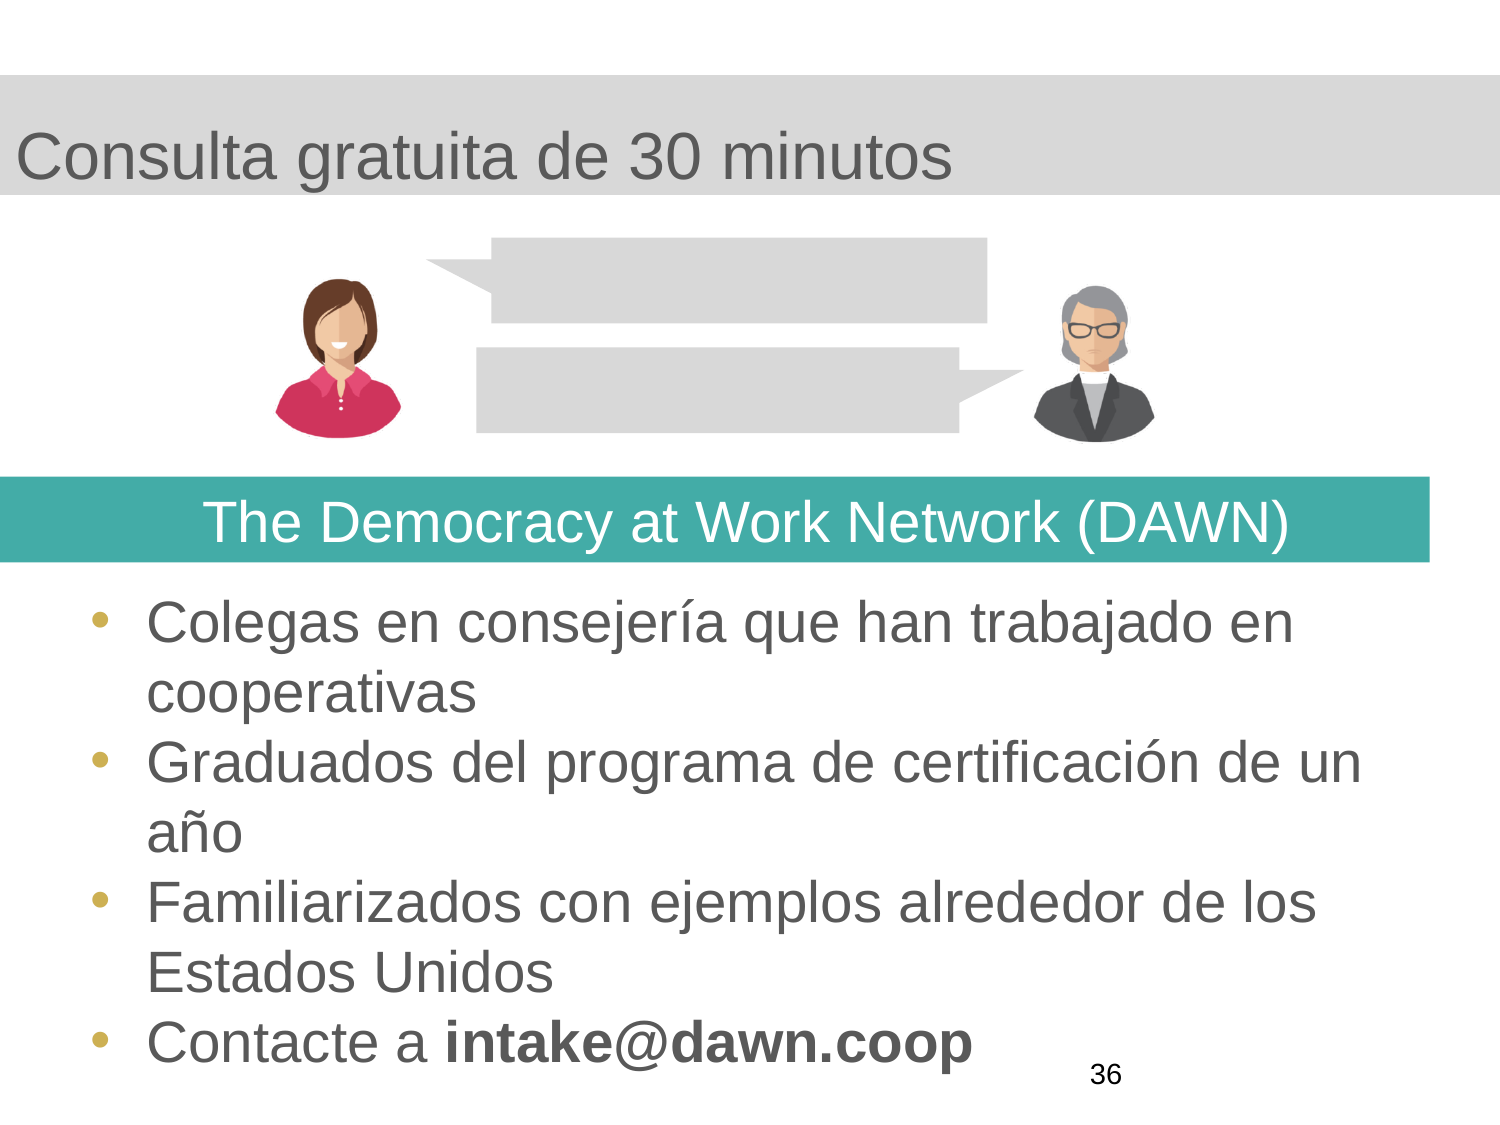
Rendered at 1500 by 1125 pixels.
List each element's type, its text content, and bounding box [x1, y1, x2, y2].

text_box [436, 237, 988, 324]
picture [258, 271, 422, 452]
text_box The Democracy at Work Network (DAWN) [0, 476, 1430, 563]
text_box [476, 347, 1007, 434]
slide_number ‹#› [1074, 1042, 1425, 1103]
picture [1012, 271, 1176, 452]
text_box Colegas en consejería que han trabajado en cooperativas Graduados del programa de certificación de un año Familiarizados con ejemplos alrededor de los Estados Unidos Contacte a intake@dawn.coop [75, 577, 1474, 1075]
text_box Consulta gratuita de 30 minutos [0, 75, 1500, 195]
